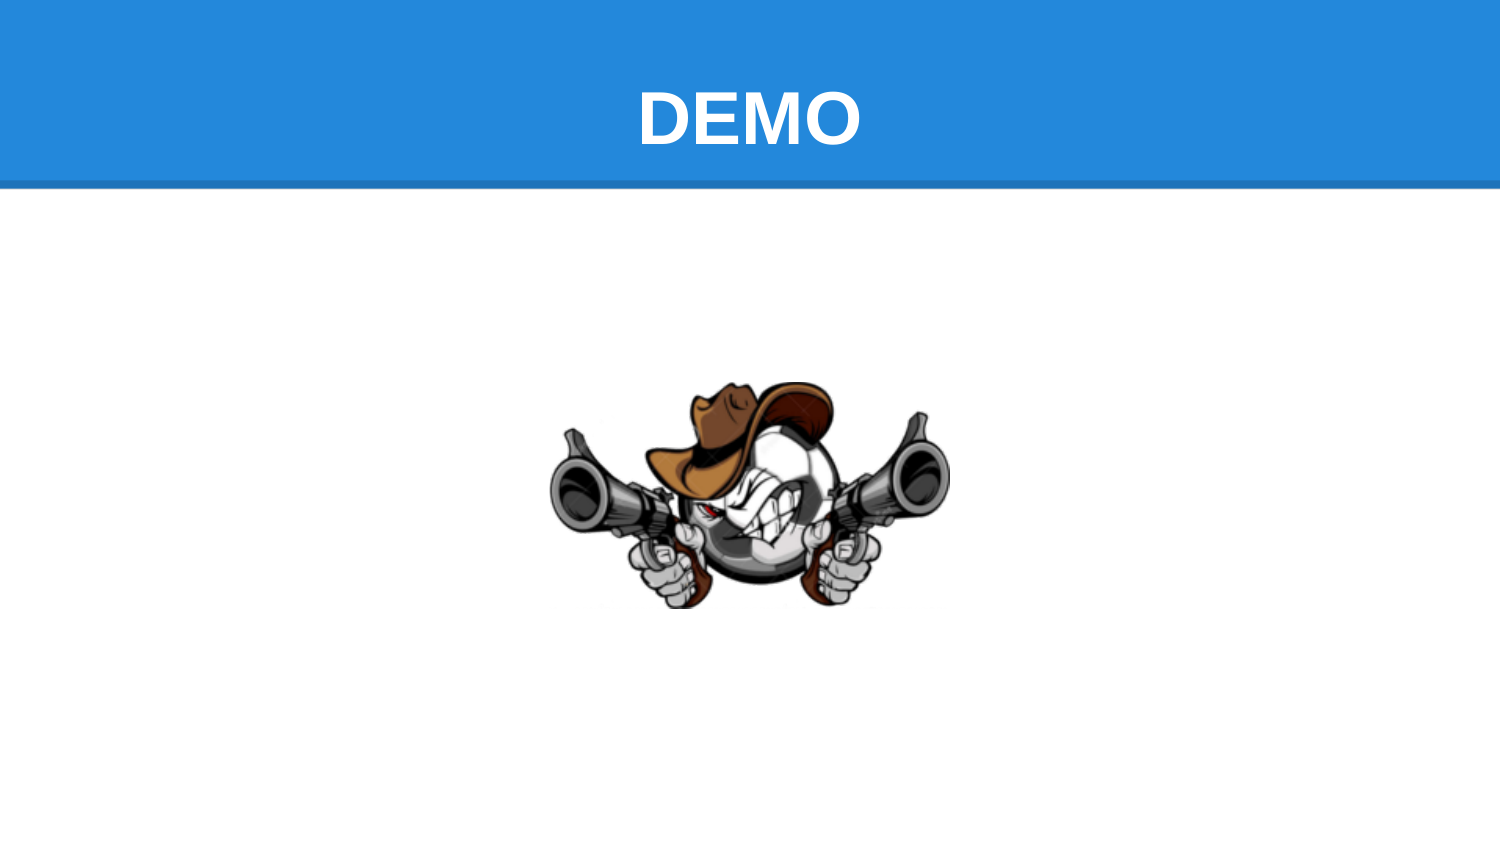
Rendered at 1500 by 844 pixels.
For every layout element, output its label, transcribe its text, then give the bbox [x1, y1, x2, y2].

picture [549, 382, 951, 610]
title DEMO [75, 33, 1425, 175]
